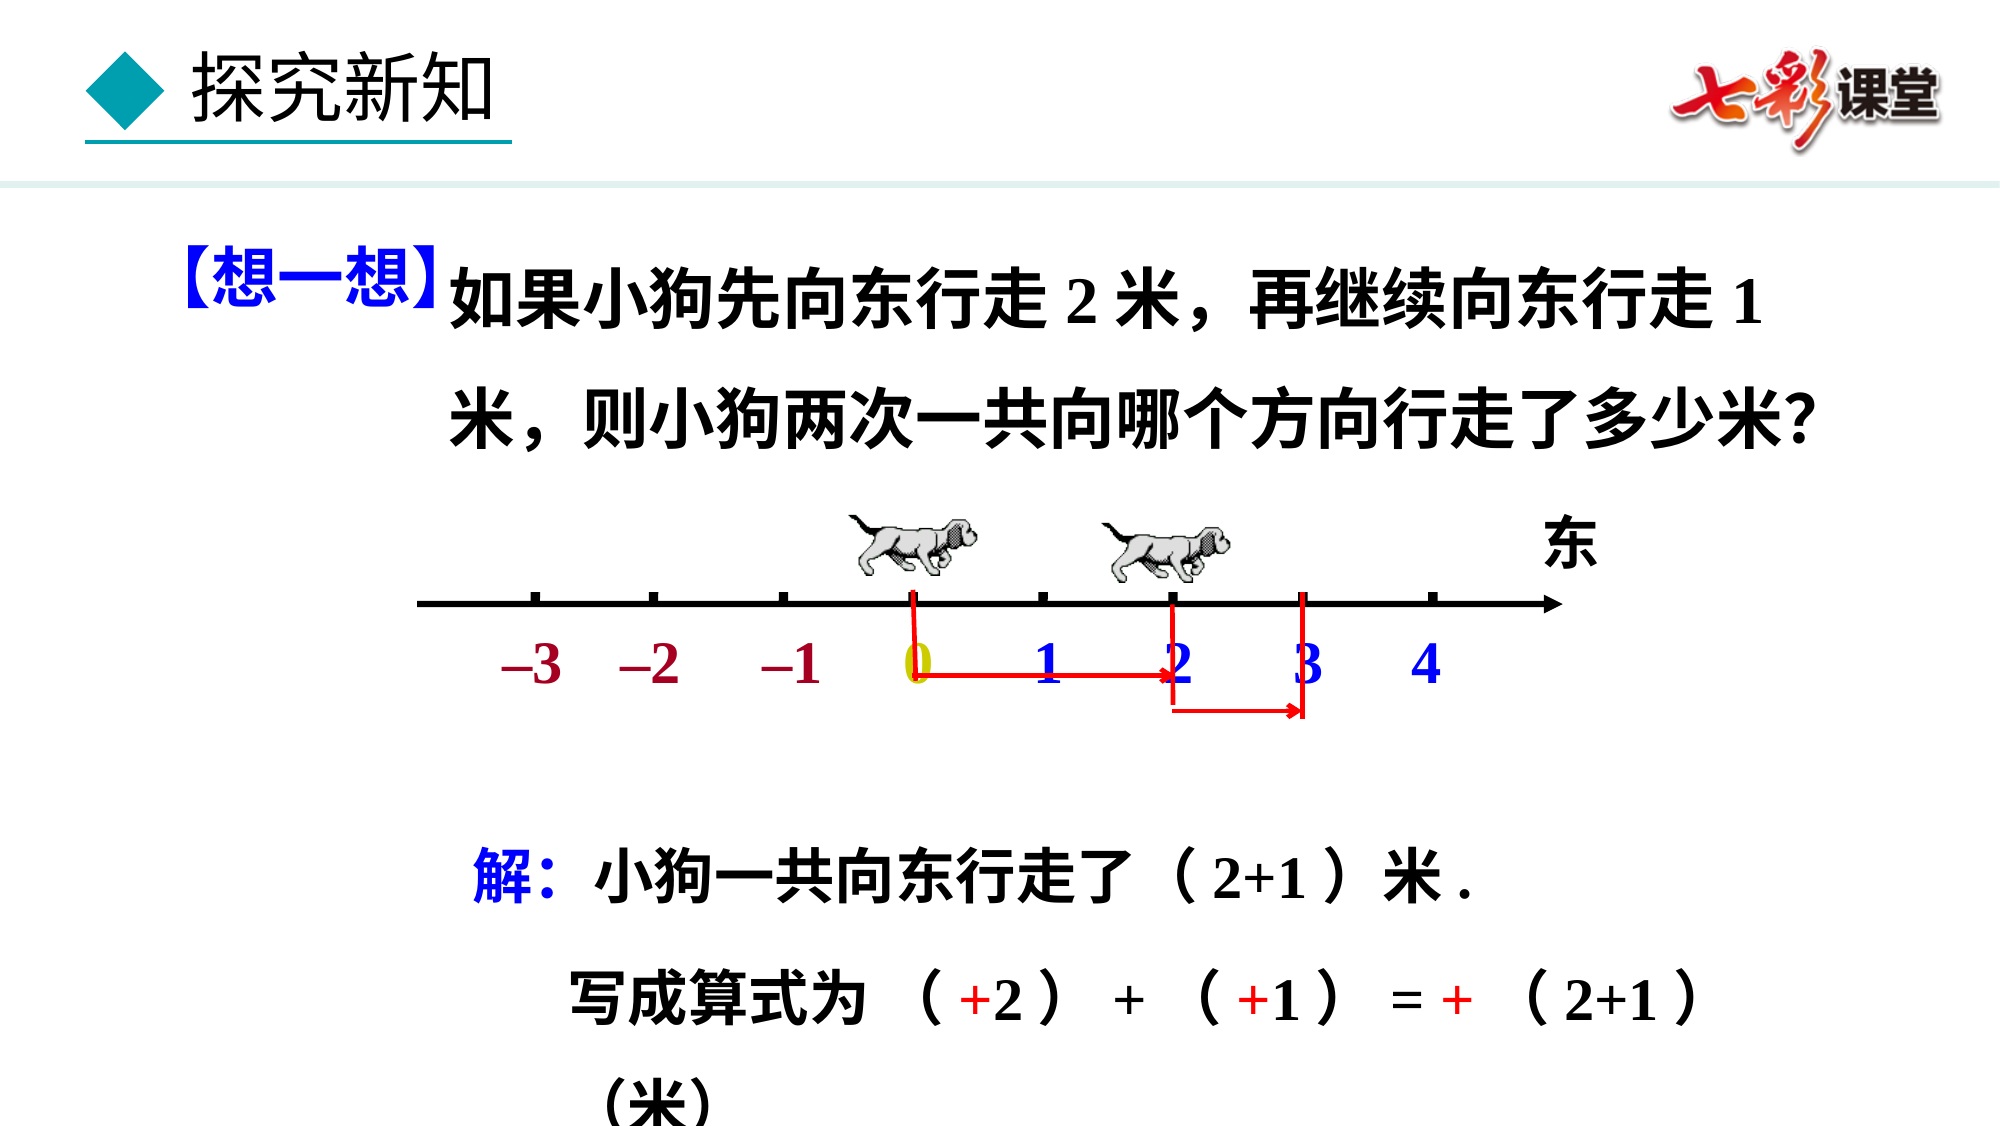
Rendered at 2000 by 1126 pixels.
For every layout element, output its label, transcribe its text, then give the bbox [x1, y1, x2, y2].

text_box 解：小狗一共向东行走了（2+1）米. [382, 792, 2000, 921]
text_box 【想一想】 [124, 225, 499, 326]
picture [1666, 42, 1948, 157]
picture [1100, 520, 1238, 584]
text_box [1171, 591, 1303, 719]
picture [847, 512, 985, 576]
text_box 如果小狗先向东行走2米，再继续向东行走1米，则小狗两次一共向哪个方向行走了多少米？ [428, 207, 1924, 467]
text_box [416, 591, 909, 705]
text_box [912, 589, 1167, 705]
text_box 写成算式为 （+2）+（+1）= +（2+1）（米） [547, 913, 1835, 1126]
text_box 东 [1521, 496, 1621, 587]
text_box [1303, 591, 1563, 705]
